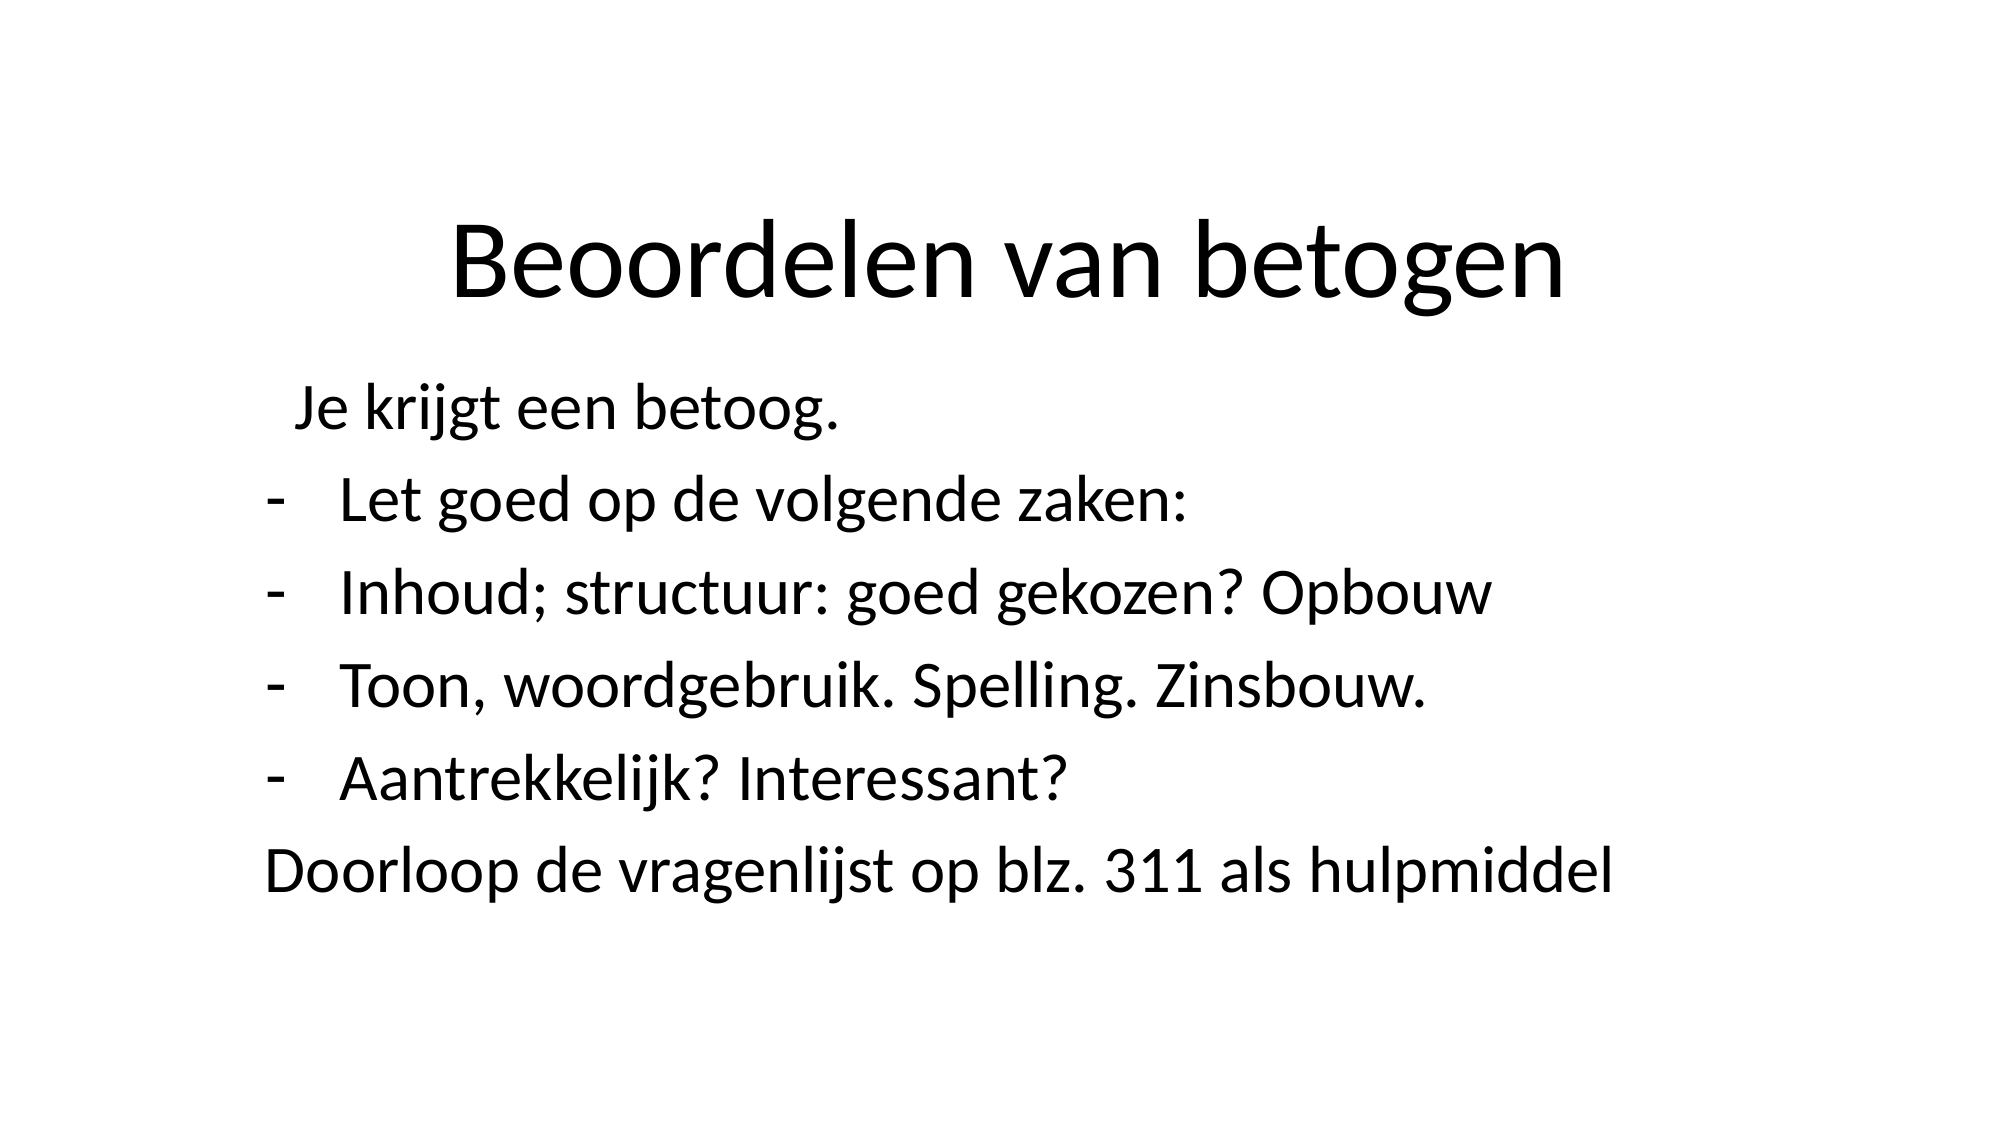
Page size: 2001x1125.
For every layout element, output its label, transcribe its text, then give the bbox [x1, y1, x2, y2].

title Beoordelen van betogen [249, 184, 1769, 330]
subtitle Je krijgt een betoog. Let goed op de volgende zaken: Inhoud; structuur: goed gekozen? Opbouw Toon, woordgebruik. Spelling. Zinsbouw. Aantrekkelijk? Interessant? Doorloop de vragenlijst op blz. 311 als hulpmiddel [249, 364, 1849, 971]
